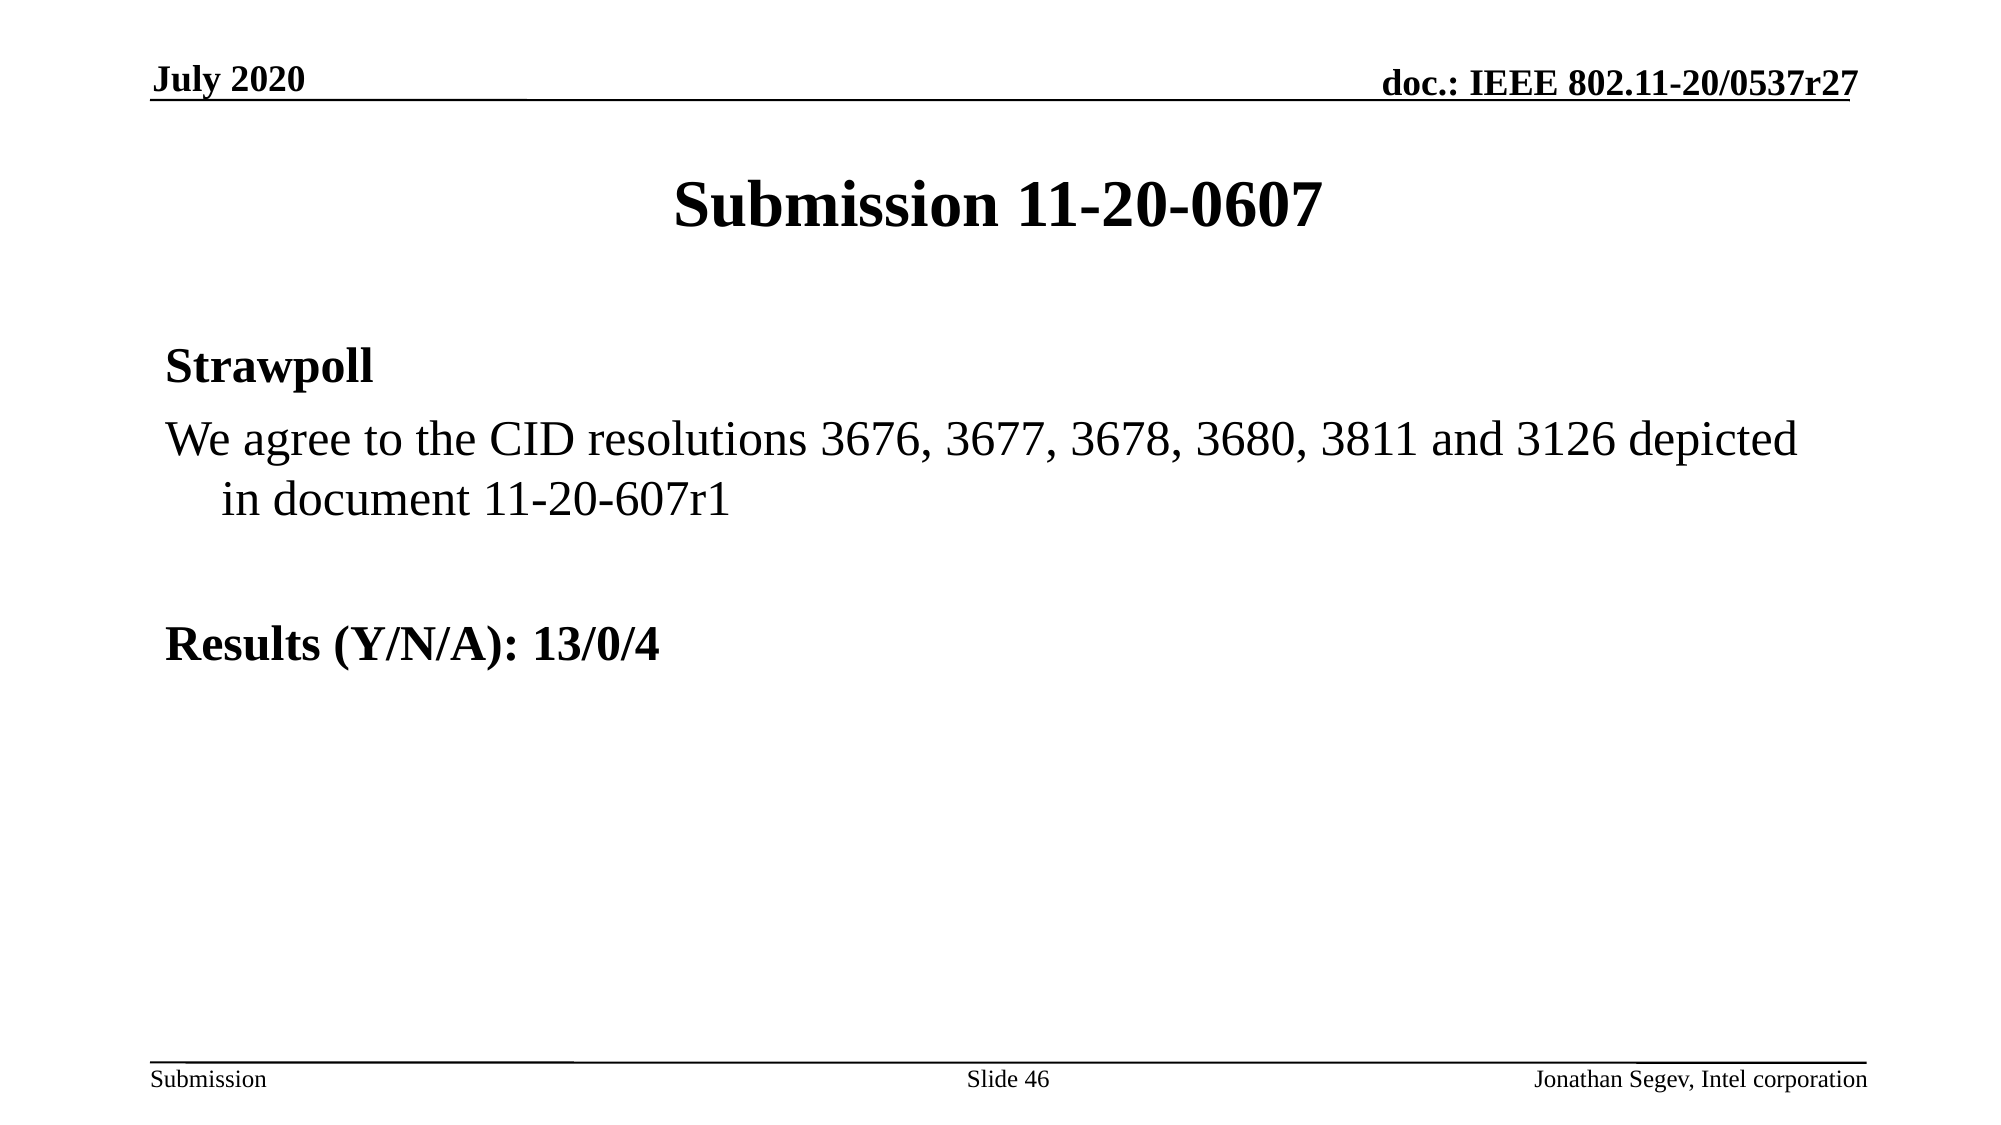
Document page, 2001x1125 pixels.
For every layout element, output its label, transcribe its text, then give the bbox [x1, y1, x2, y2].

title Submission 11-20-0607 [149, 112, 1850, 288]
list Strawpoll We agree to the CID resolutions 3676, 3677, 3678, 3680, 3811 and 3126 depicted in document 11-20-607r1 Results (Y/N/A): 13/0/4 [149, 324, 1850, 1000]
slide_number Slide 46 [950, 1061, 1067, 1123]
footer Jonathan Segev, Intel corporation [1171, 1061, 1869, 1093]
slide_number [152, 54, 563, 100]
